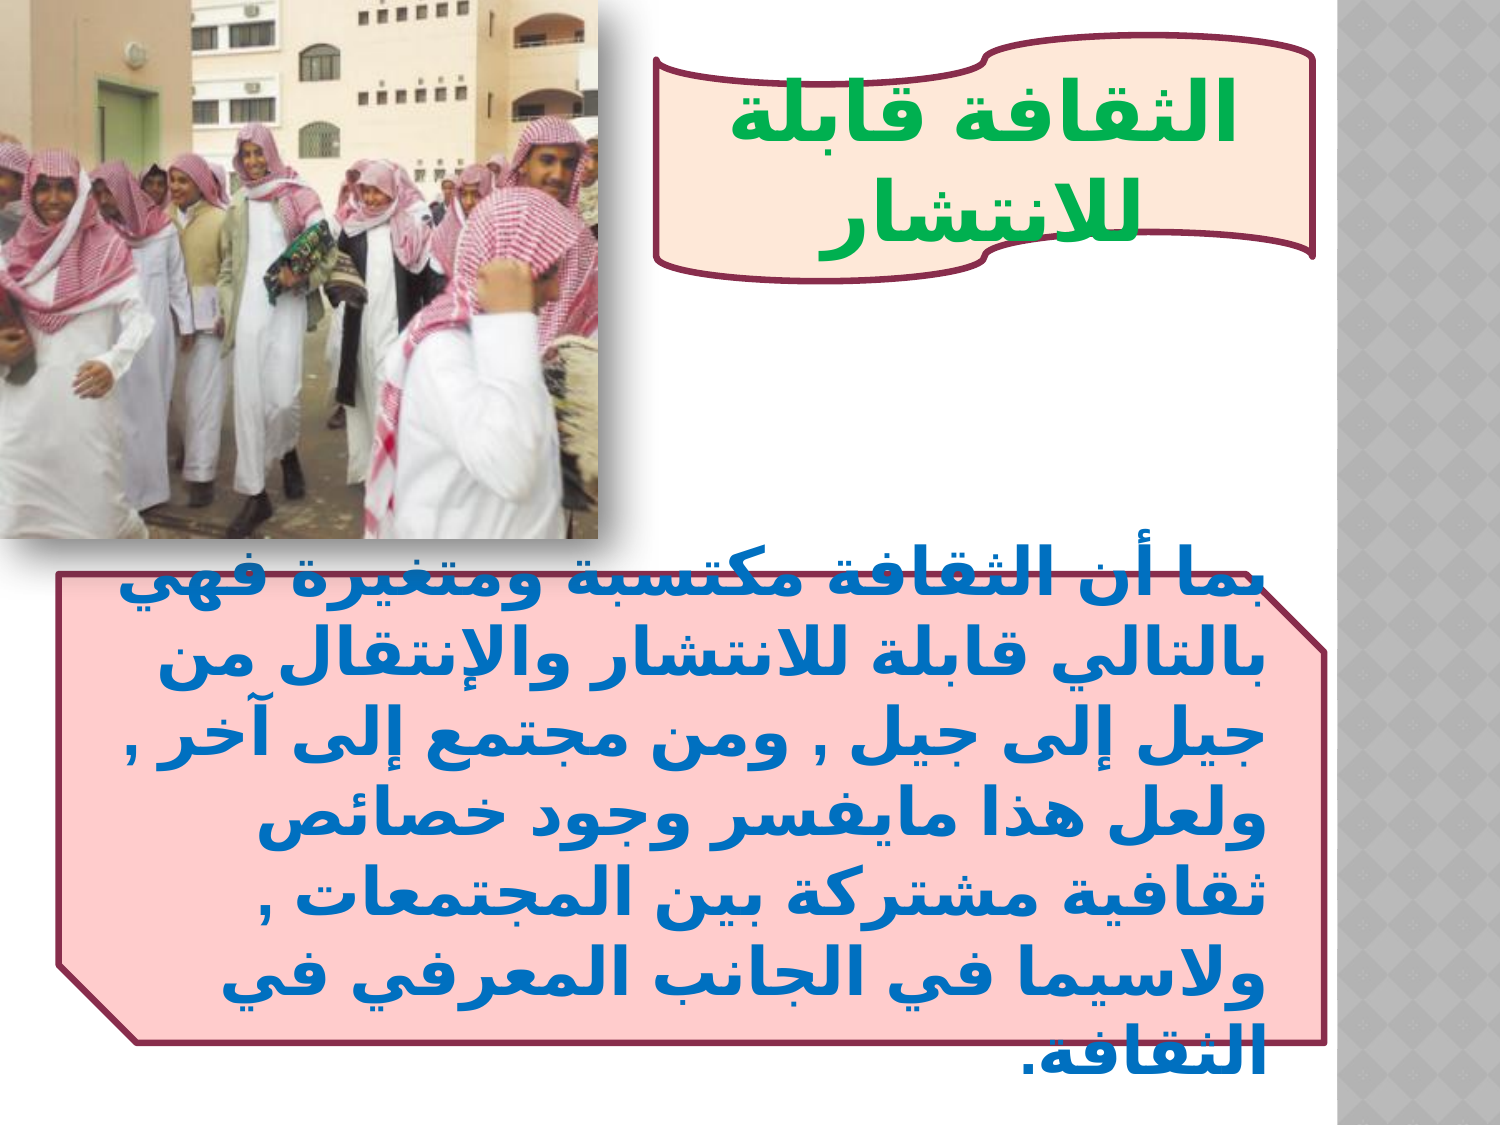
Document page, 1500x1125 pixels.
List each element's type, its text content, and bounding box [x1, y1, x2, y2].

text_box بما أن الثقافة مكتسبة ومتغيرة فهي بالتالي قابلة للانتشار والإنتقال من جيل إلى جيل , ومن مجتمع إلى آخر , ولعل هذا مايفسر وجود خصائص ثقافية مشتركة بين المجتمعات , ولاسيما في الجانب المعرفي في الثقافة. [55, 570, 1328, 1047]
picture [0, 0, 598, 540]
text_box الثقافة قابلة للانتشار [652, 31, 1316, 285]
